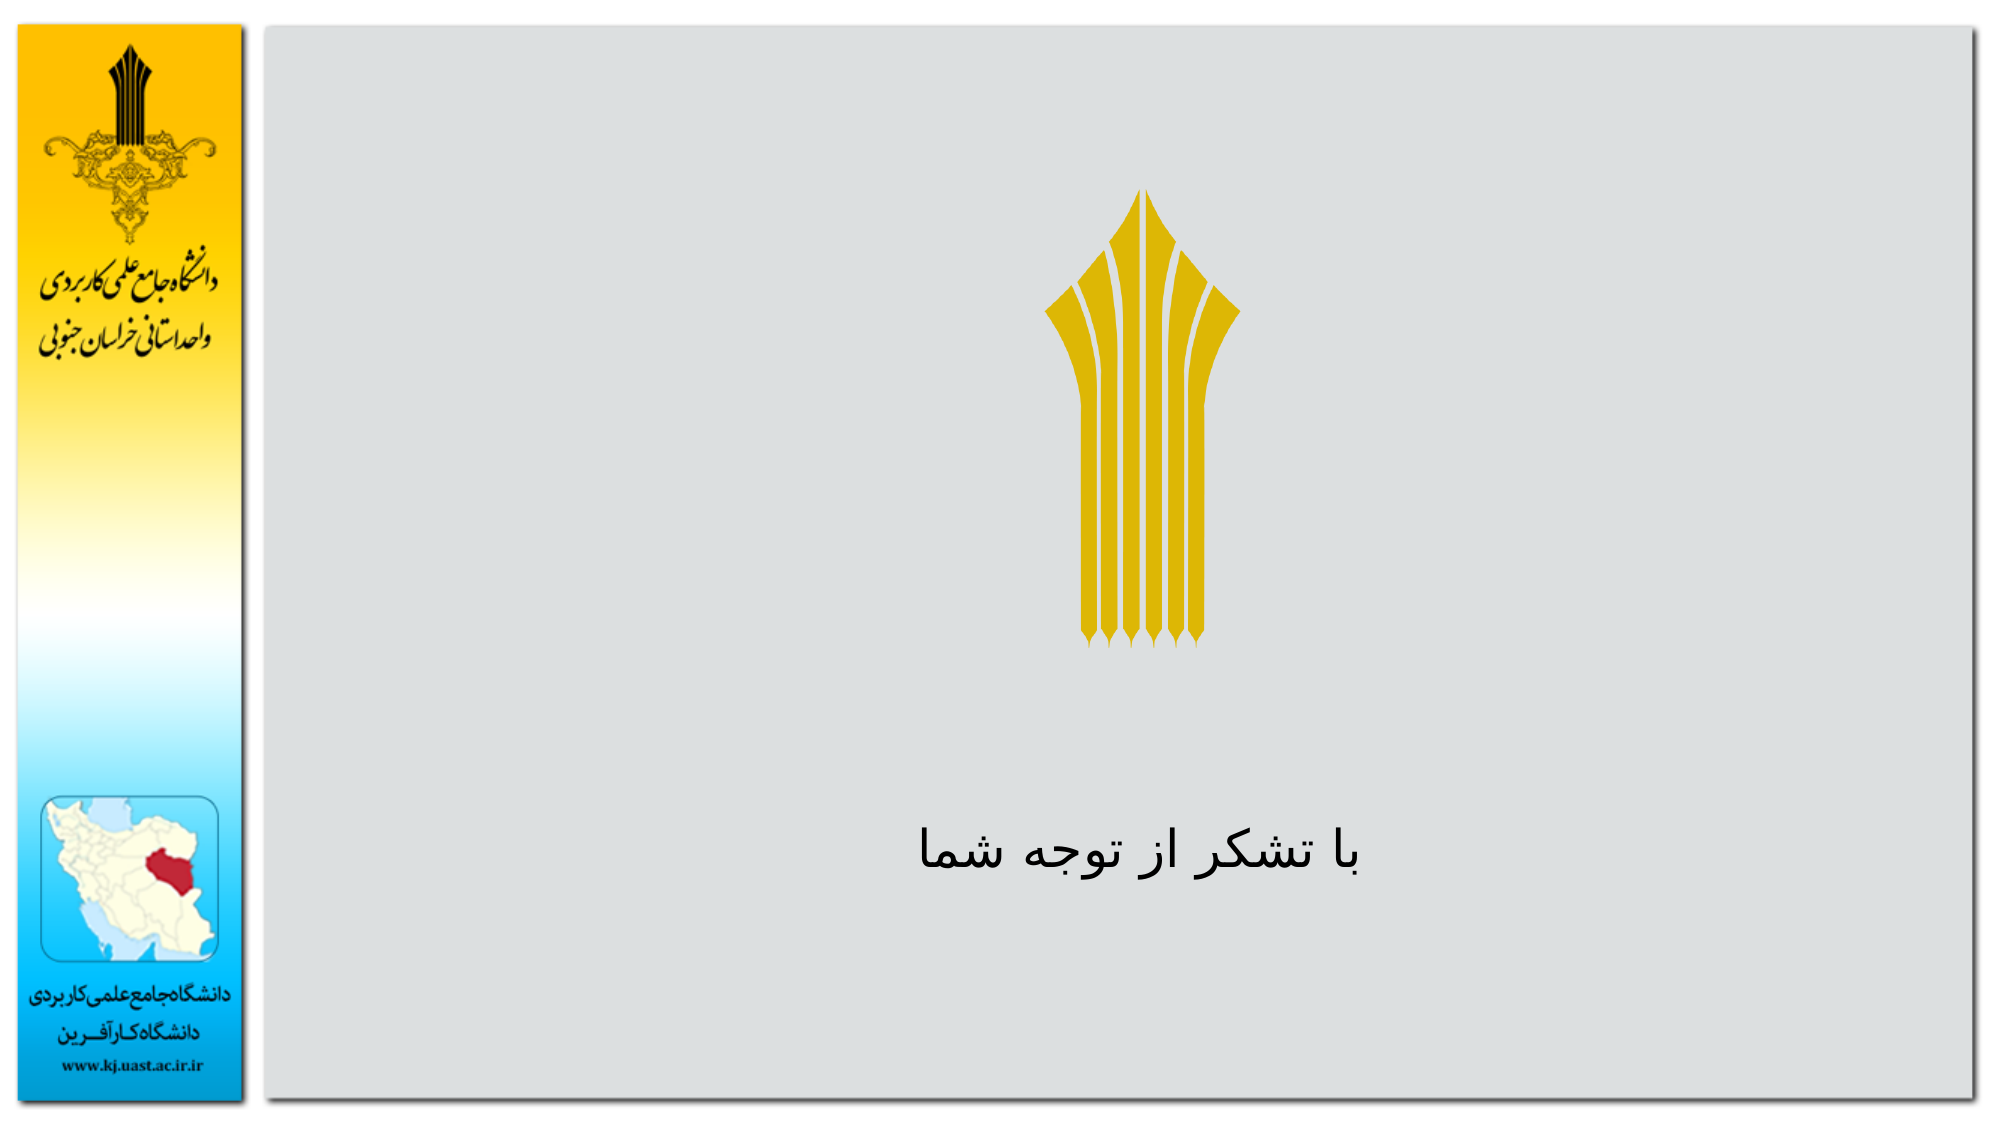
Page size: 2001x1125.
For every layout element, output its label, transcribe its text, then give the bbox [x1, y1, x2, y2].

picture [0, 0, 2001, 1125]
title با تشکر از توجه شما [628, 671, 1652, 886]
